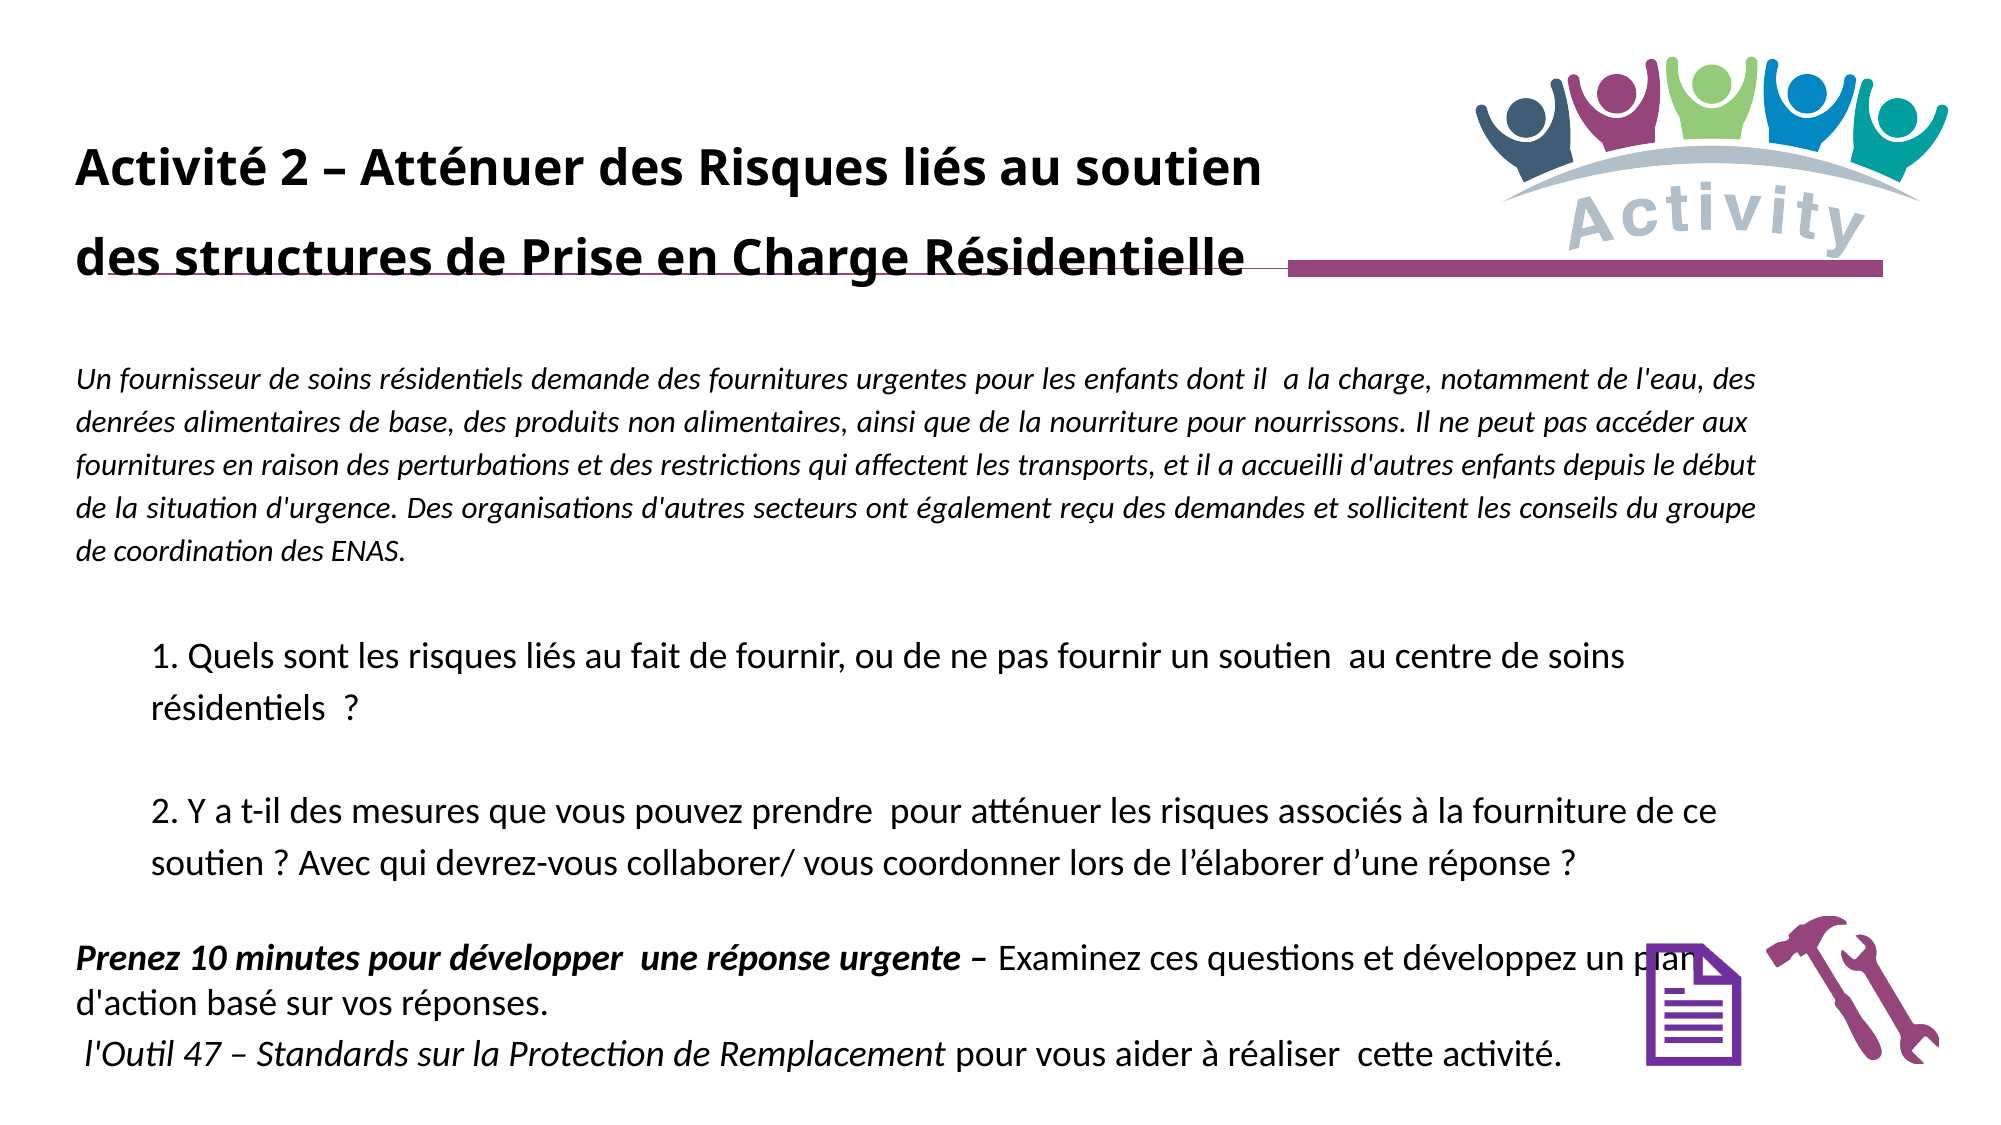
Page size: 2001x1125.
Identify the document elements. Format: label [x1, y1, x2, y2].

picture [1430, 0, 1987, 526]
text_box [60, 97, 1775, 1086]
picture [1619, 916, 1940, 1078]
